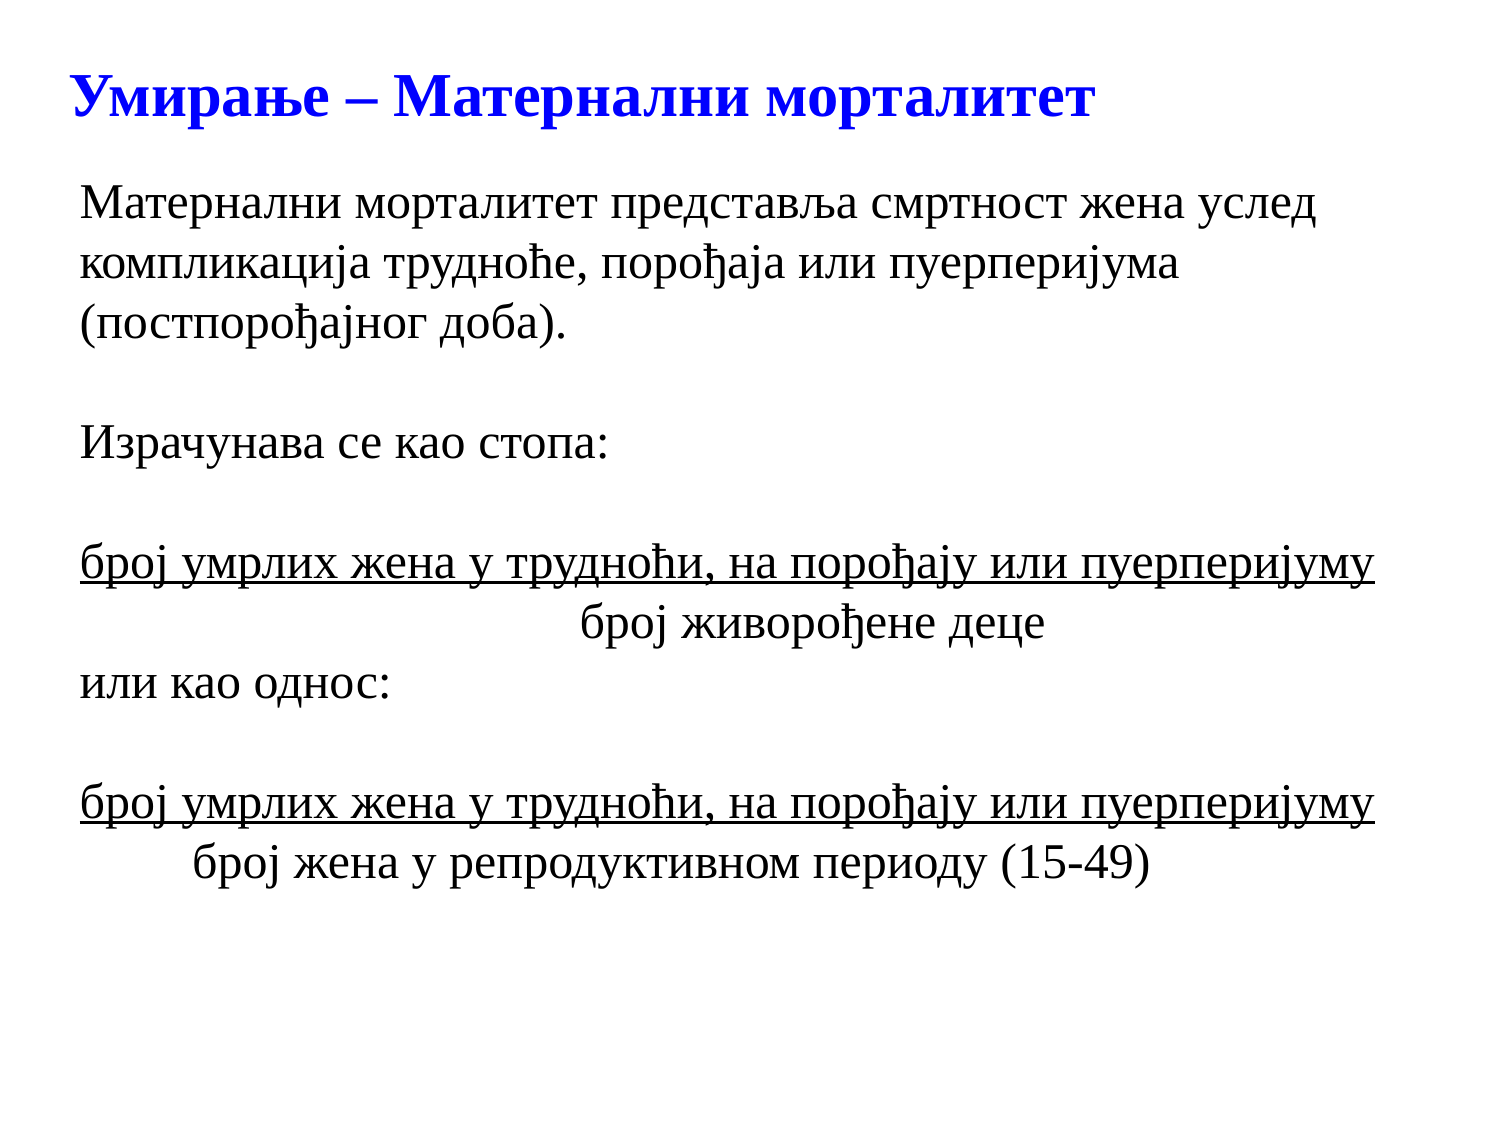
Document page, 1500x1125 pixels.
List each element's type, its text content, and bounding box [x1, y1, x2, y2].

list Умирање – Матернални морталитет [53, 54, 1404, 833]
text_box Матернални морталитет представља смртност жена услед компликација трудноће, порођаја или пуерперијума (постпорођајног доба). Израчунава се као стопа: број умрлих жена у трудноћи, на порођају или пуерперијуму број живорођене деце или као однос: број умрлих жена у трудноћи, на порођају или пуерперијуму број жена у репродуктивном периоду (15-49) [64, 160, 1415, 904]
